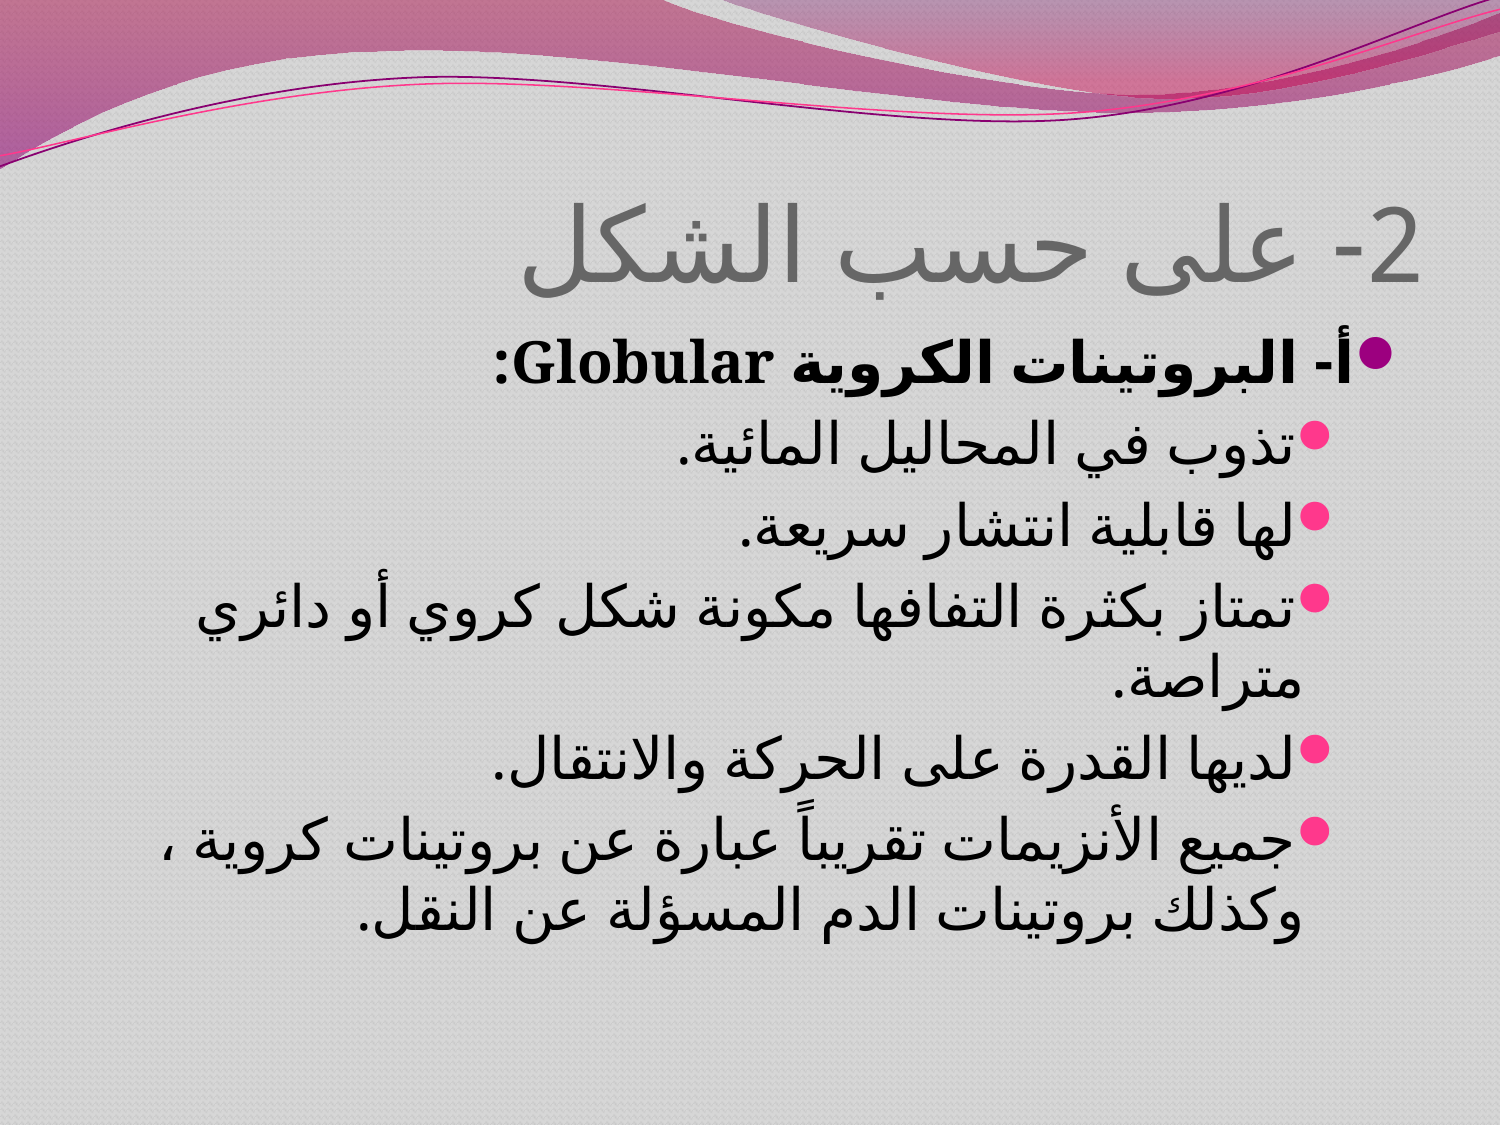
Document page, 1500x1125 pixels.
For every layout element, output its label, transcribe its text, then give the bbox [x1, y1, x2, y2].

list أ- البروتينات الكروية Globular: تذوب في المحاليل المائية. لها قابلية انتشار سريعة. تمتاز بكثرة التفافها مكونة شكل كروي أو دائري متراصة. لديها القدرة على الحركة والانتقال. جميع الأنزيمات تقريباً عبارة عن بروتينات كروية ، وكذلك بروتينات الدم المسؤلة عن النقل. [75, 317, 1425, 1038]
title 2- على حسب الشكل [75, 115, 1425, 303]
